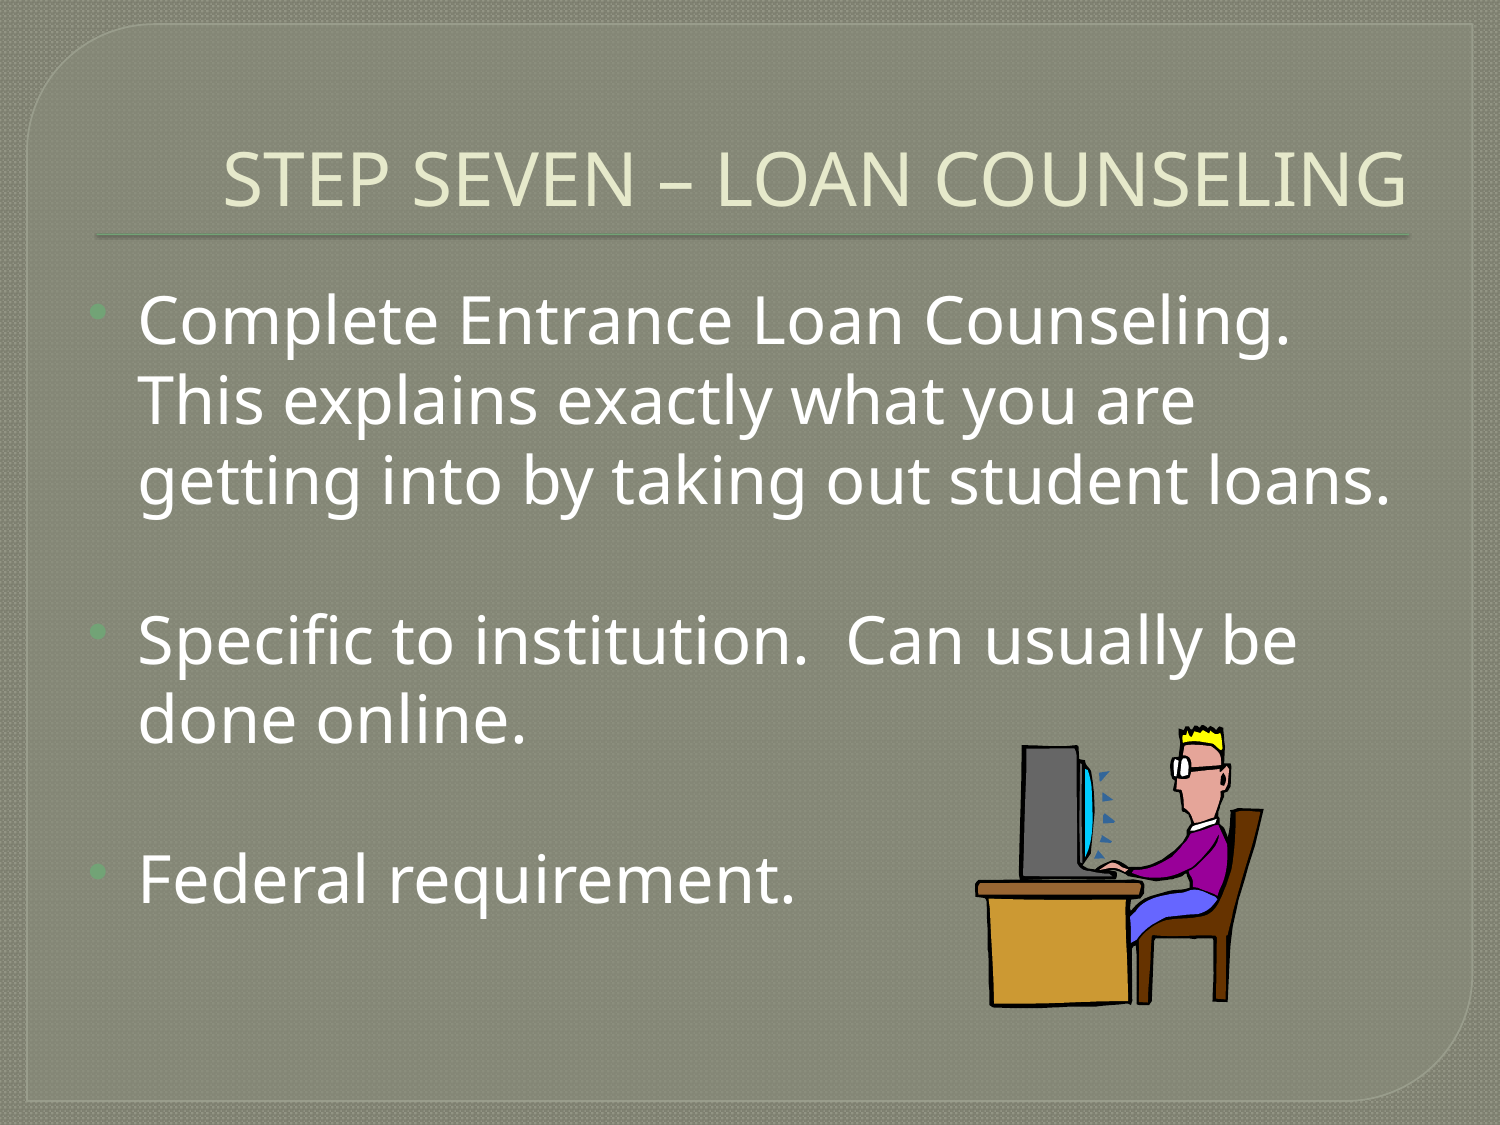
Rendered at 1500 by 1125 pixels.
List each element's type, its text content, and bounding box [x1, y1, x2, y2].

title STEP SEVEN – LOAN COUNSELING [75, 41, 1425, 230]
list Complete Entrance Loan Counseling. This explains exactly what you are getting into by taking out student loans. Specific to institution. Can usually be done online. Federal requirement. [74, 269, 1426, 1013]
picture [974, 724, 1264, 1009]
